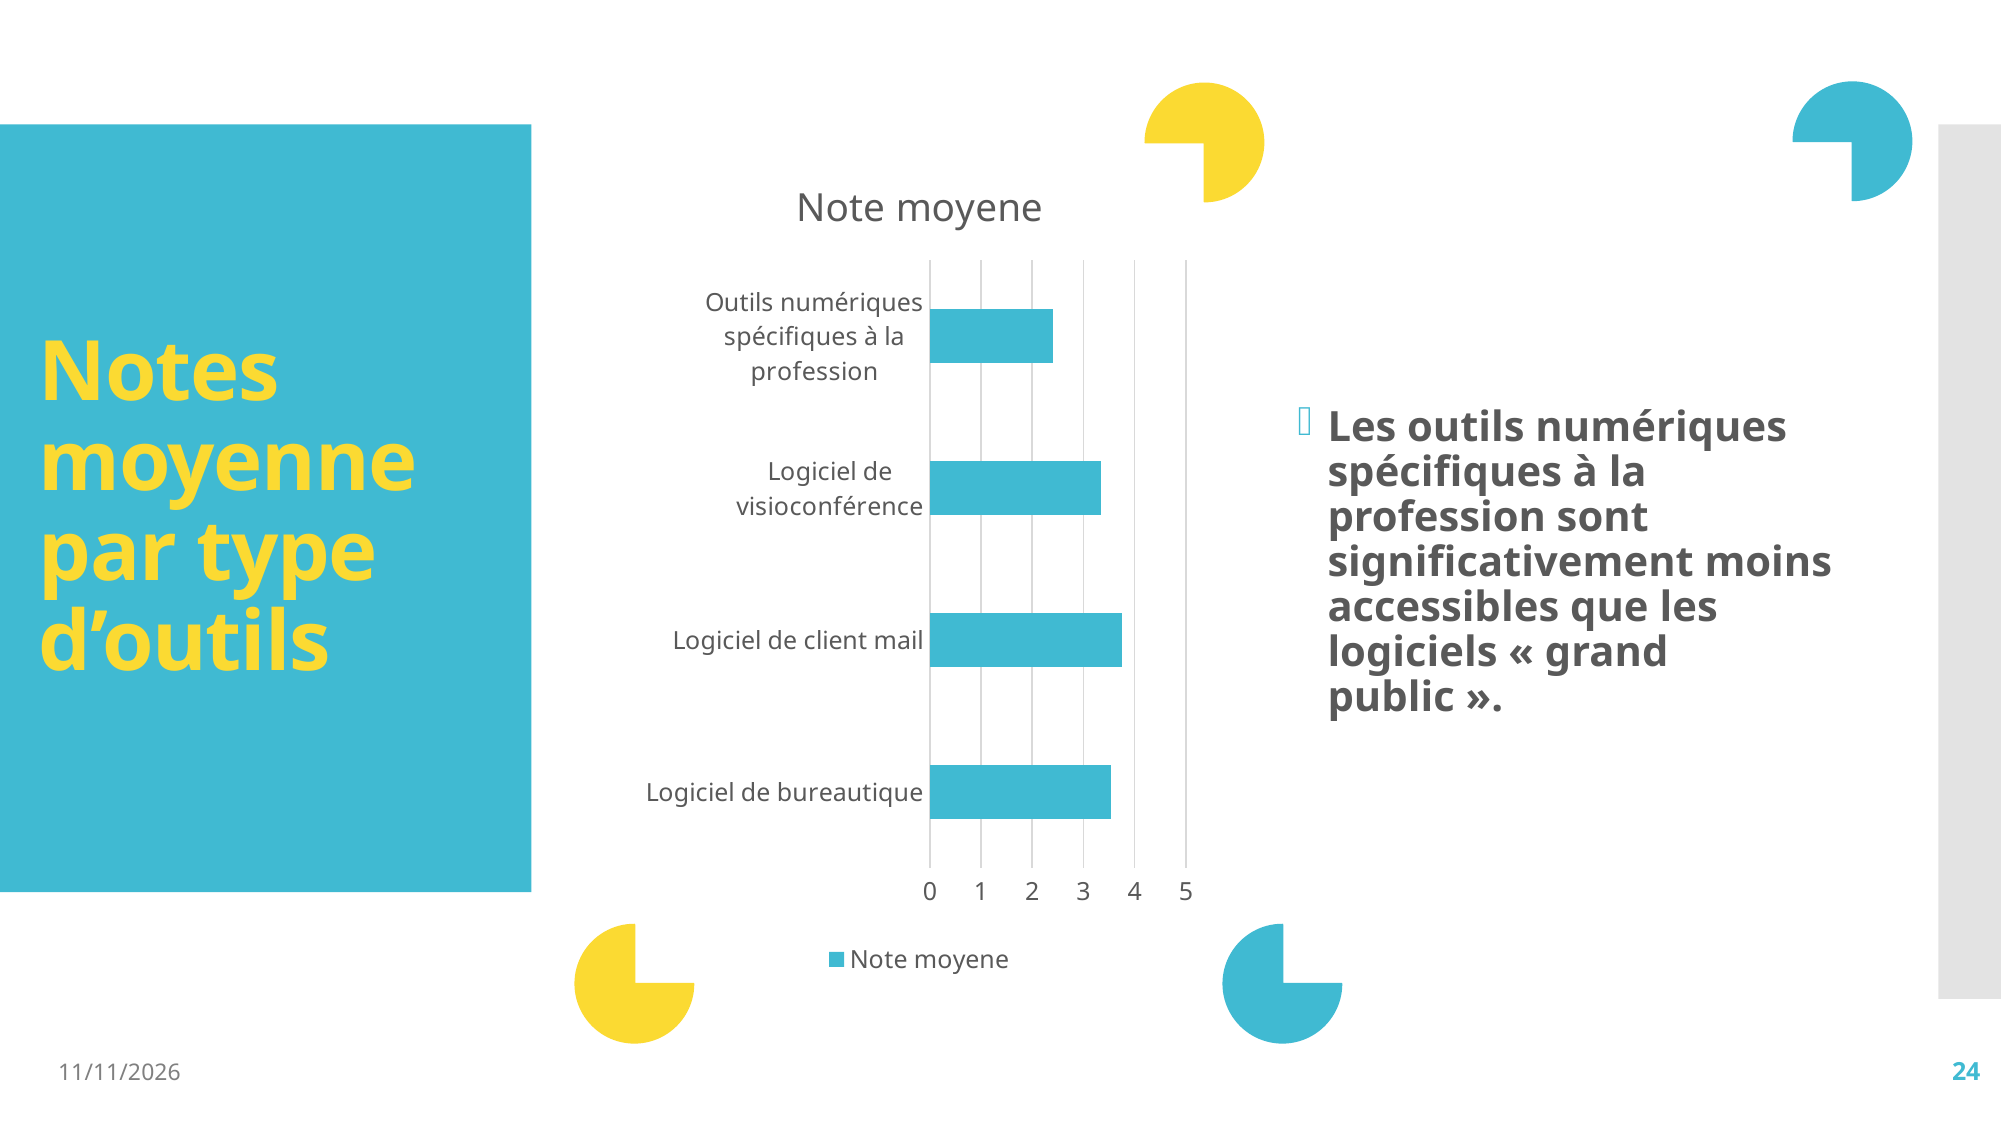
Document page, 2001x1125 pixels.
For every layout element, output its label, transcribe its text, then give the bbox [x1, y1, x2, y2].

slide_number 24 [1744, 1042, 1996, 1103]
list Les outils numériques spécifiques à la profession sont significativement moins accessibles que les logiciels « grand public ». [1282, 142, 1853, 983]
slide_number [43, 1042, 493, 1103]
chart [634, 142, 1205, 983]
title Notes moyenne par type d’outils [23, 130, 508, 886]
